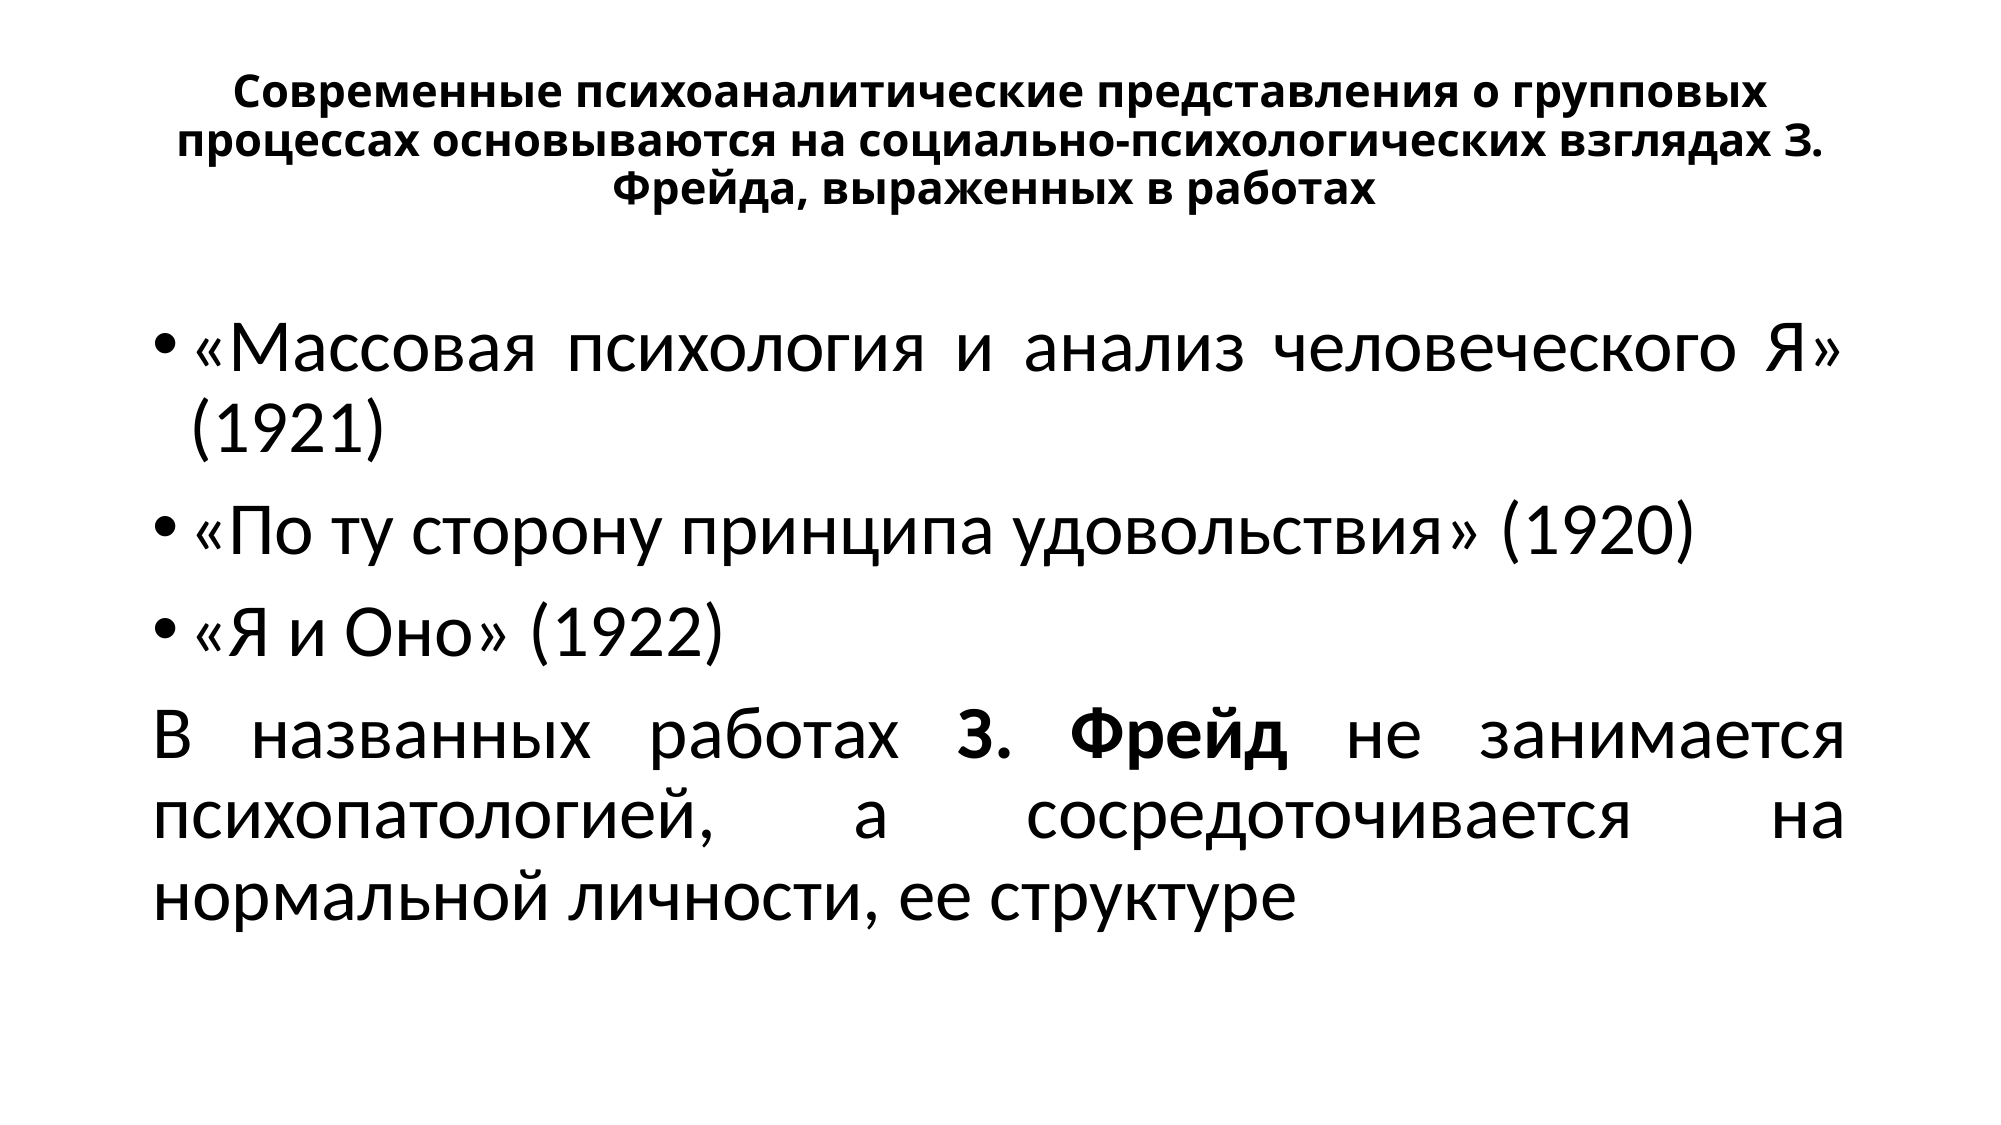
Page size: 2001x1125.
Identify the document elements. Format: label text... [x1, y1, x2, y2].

title Современные психоаналитические представления о групповых процессах основываются на социально-психологических взглядах З. Фрейда, выраженных в работах [137, 59, 1863, 278]
list «Массовая психология и анализ человеческого Я» (1921) «По ту сторону принципа удовольствия» (1920) «Я и Оно» (1922) В названных работах З. Фрейд не занимается психопатологией, а сосредоточивается на нормальной личности, ее структуре [137, 299, 1863, 1014]
